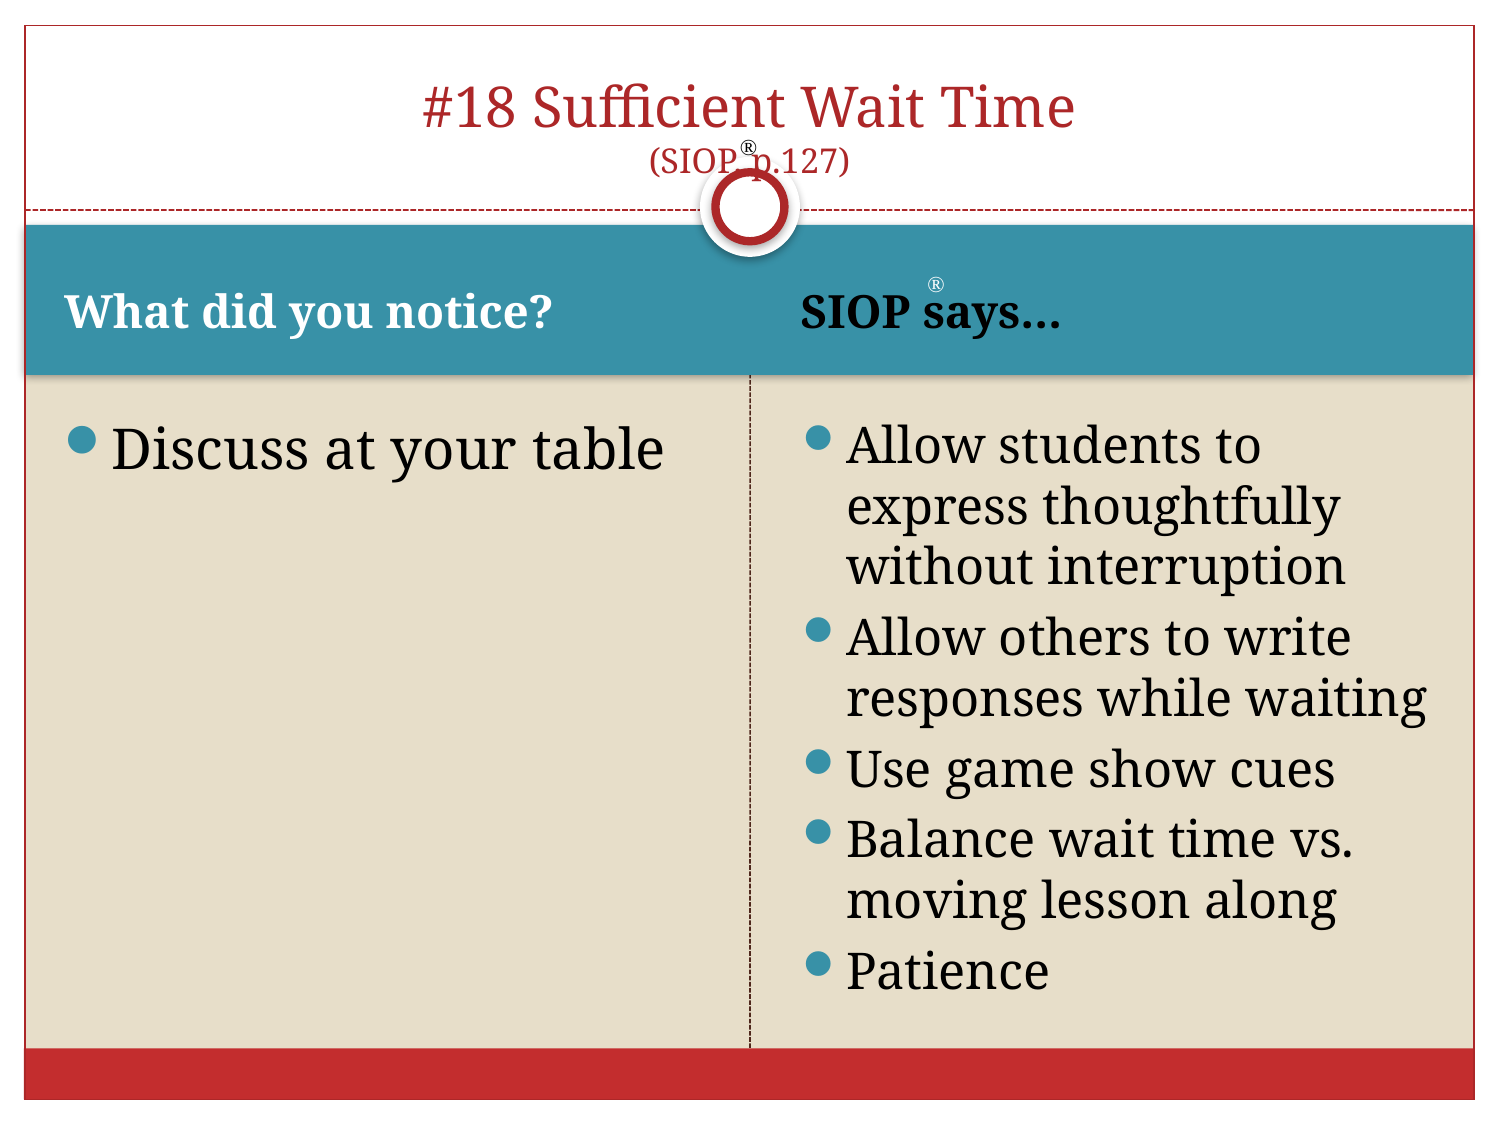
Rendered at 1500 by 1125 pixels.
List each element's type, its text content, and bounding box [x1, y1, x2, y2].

list Allow students to express thoughtfully without interruption Allow others to write responses while waiting Use game show cues Balance wait time vs. moving lesson along Patience [787, 405, 1450, 1033]
list SIOP says… [785, 249, 1450, 371]
text_box ® [725, 125, 775, 168]
text_box ® [912, 262, 963, 305]
list What did you notice? [48, 249, 714, 371]
title #18 Sufficient Wait Time (SIOP, p.127) [49, 63, 1450, 188]
list Discuss at your table [49, 405, 713, 1032]
